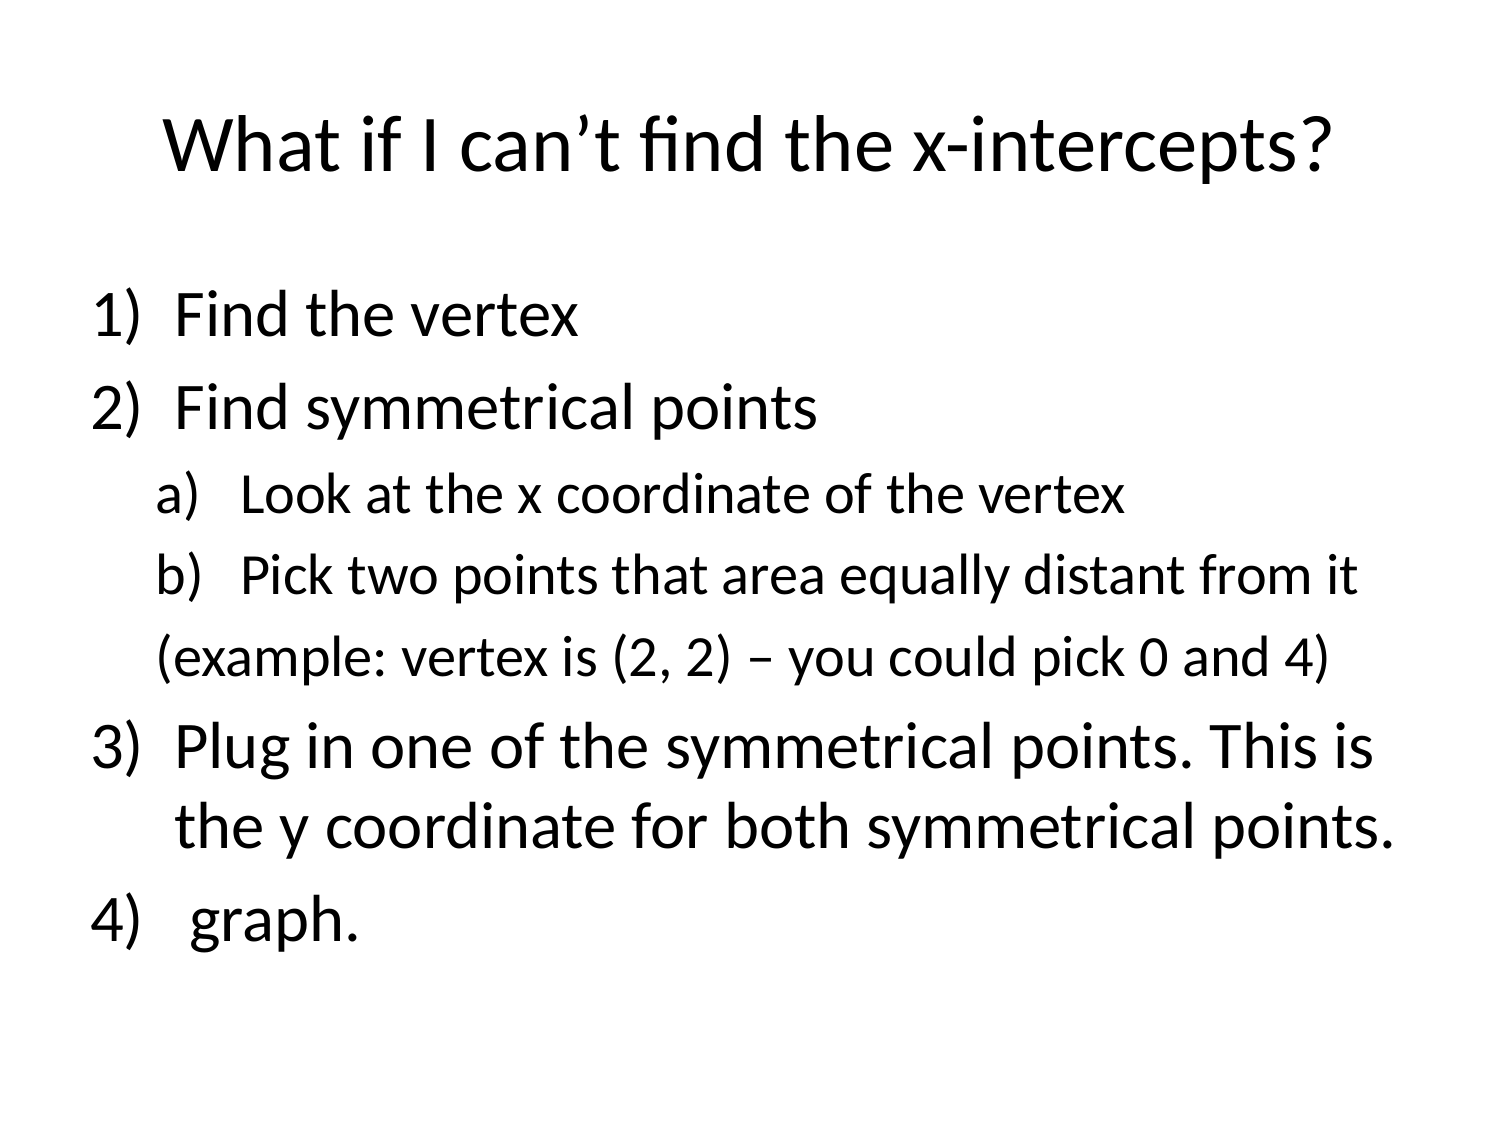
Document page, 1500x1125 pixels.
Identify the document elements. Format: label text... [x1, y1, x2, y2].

title What if I can’t find the x-intercepts? [75, 45, 1425, 233]
list Find the vertex Find symmetrical points Look at the x coordinate of the vertex Pick two points that area equally distant from it (example: vertex is (2, 2) – you could pick 0 and 4) Plug in one of the symmetrical points. This is the y coordinate for both symmetrical points. graph. [75, 262, 1425, 1005]
